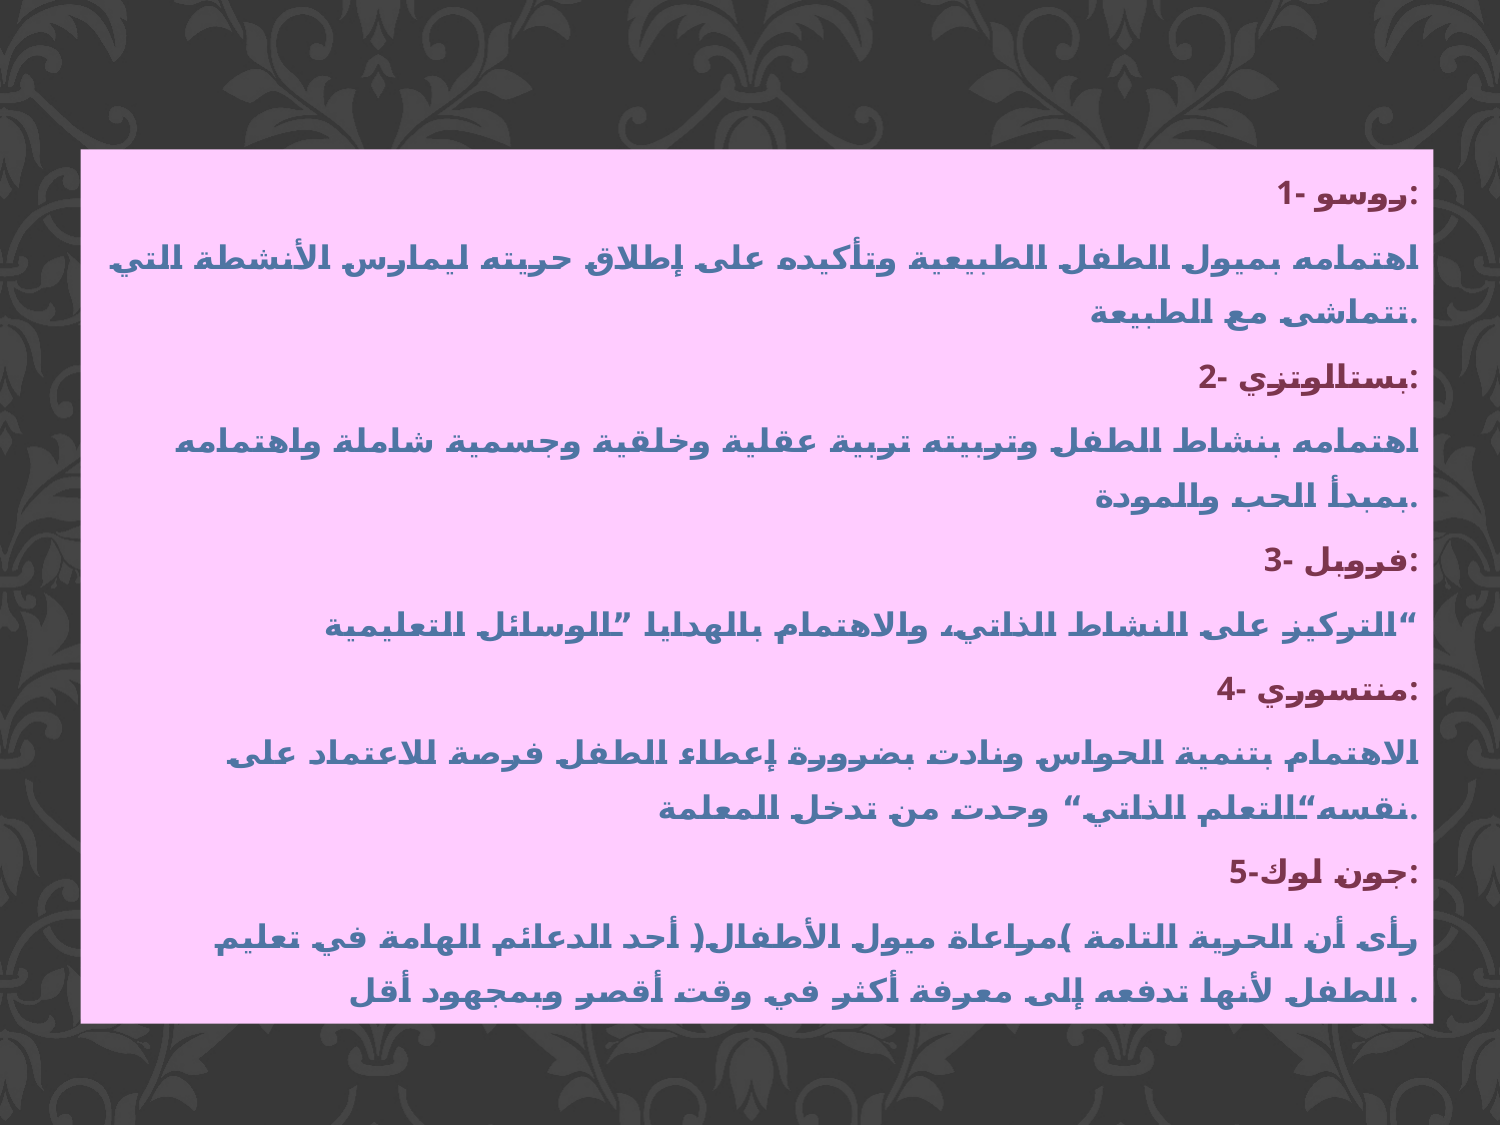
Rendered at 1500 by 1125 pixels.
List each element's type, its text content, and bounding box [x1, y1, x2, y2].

text_box 1- روسو: اهتمامه بميول الطفل الطبيعية وتأكيده على إطلاق حريته ليمارس الأنشطة التي تتماشى مع الطبيعة. 2- بستالوتزي: اهتمامه بنشاط الطفل وتربيته تربية عقلية وخلقية وجسمية شاملة واهتمامه بمبدأ الحب والمودة. 3- فروبل: التركيز على النشاط الذاتي، والاهتمام بالهدايا ”الوسائل التعليمية“ 4- منتسوري: الاهتمام بتنمية الحواس ونادت بضرورة إعطاء الطفل فرصة للاعتماد على نقسه“التعلم الذاتي“ وحدت من تدخل المعلمة. 5-جون لوك: رأى أن الحرية التامة )مراعاة ميول الأطفال( أحد الدعائم الهامة في تعليم الطفل لأنها تدفعه إلى معرفة أكثر في وقت أقصر وبمجهود أقل . [80, 149, 1434, 1024]
